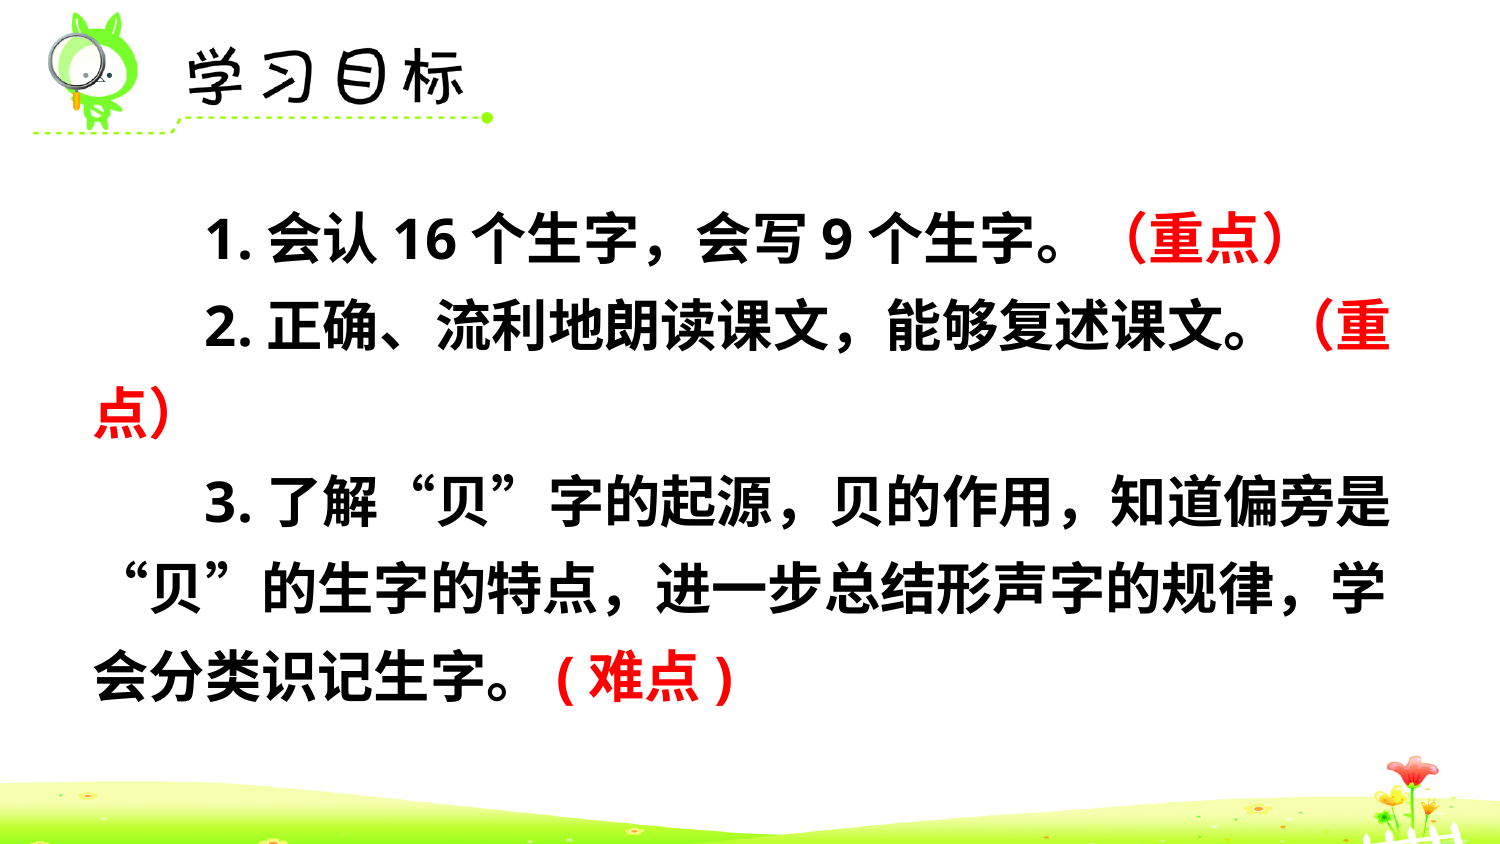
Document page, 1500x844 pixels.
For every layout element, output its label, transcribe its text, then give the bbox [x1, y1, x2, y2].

picture [0, 0, 1500, 844]
text_box 1.会认16个生字，会写9个生字。（重点） 2.正确、流利地朗读课文，能够复述课文。（重点） 3.了解“贝”字的起源，贝的作用，知道偏旁是“贝”的生字的特点，进一步总结形声字的规律，学会分类识记生字。(难点) [81, 176, 1419, 715]
